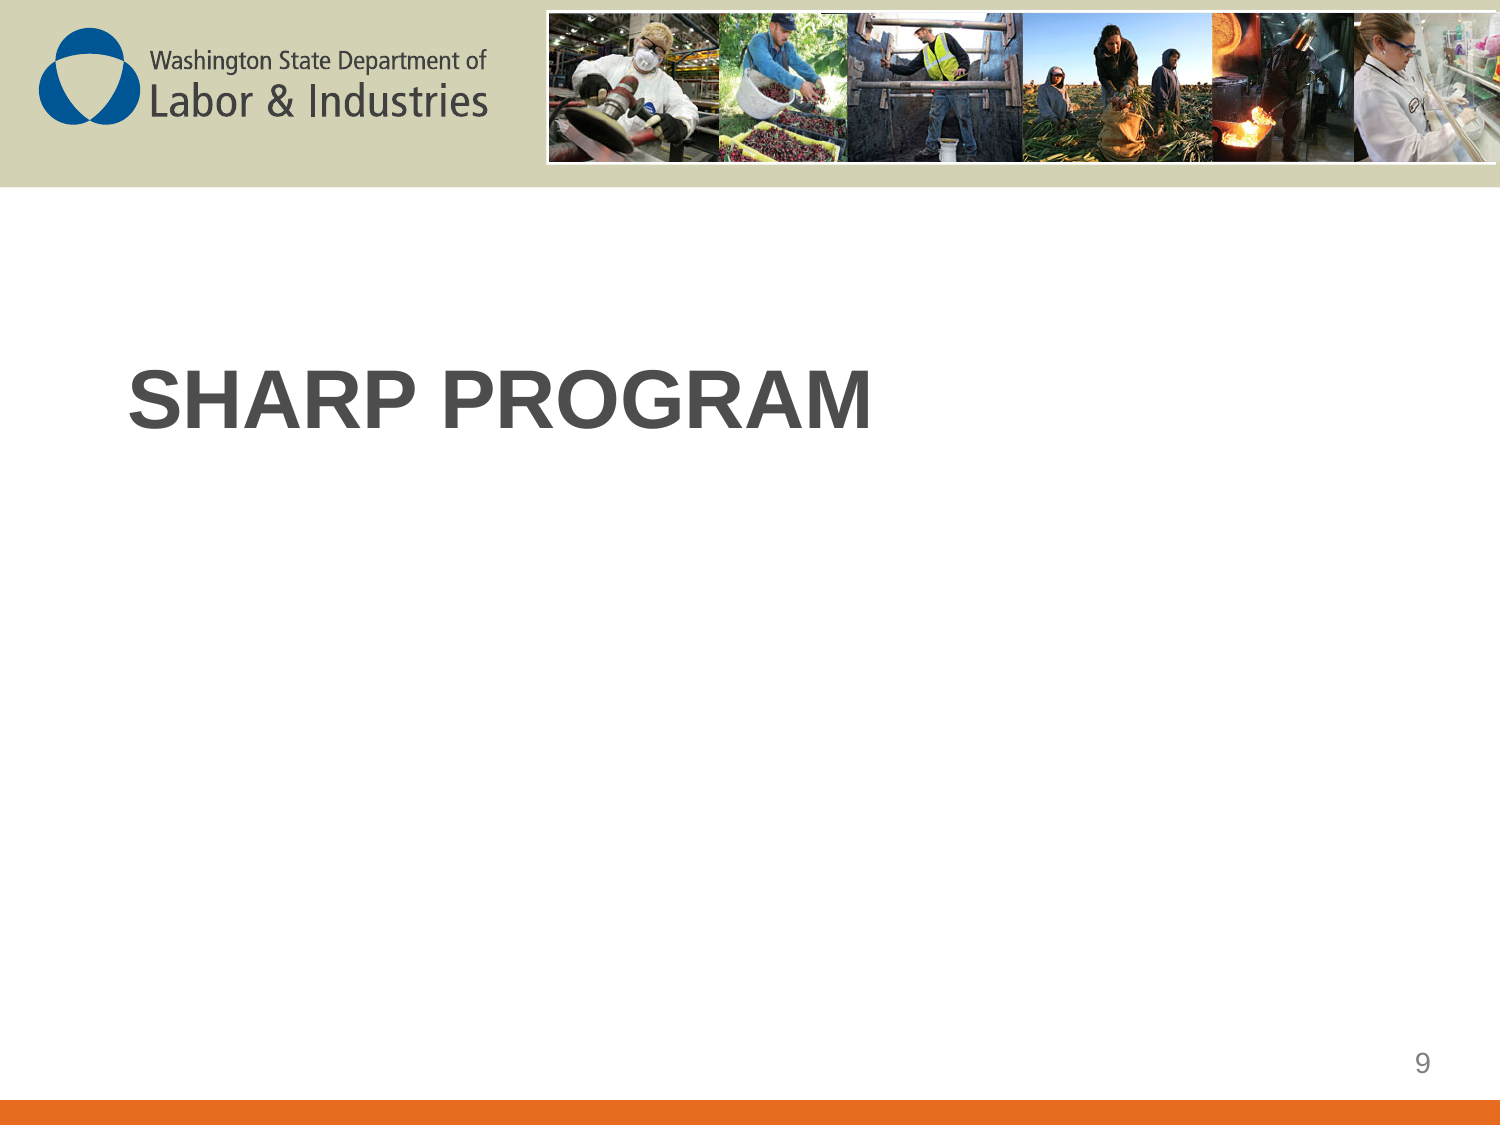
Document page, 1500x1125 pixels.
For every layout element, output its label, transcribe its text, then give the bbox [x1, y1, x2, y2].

text_box 9 [1399, 1037, 1475, 1088]
title SHARP Program [112, 337, 1388, 561]
picture [549, 12, 1500, 162]
